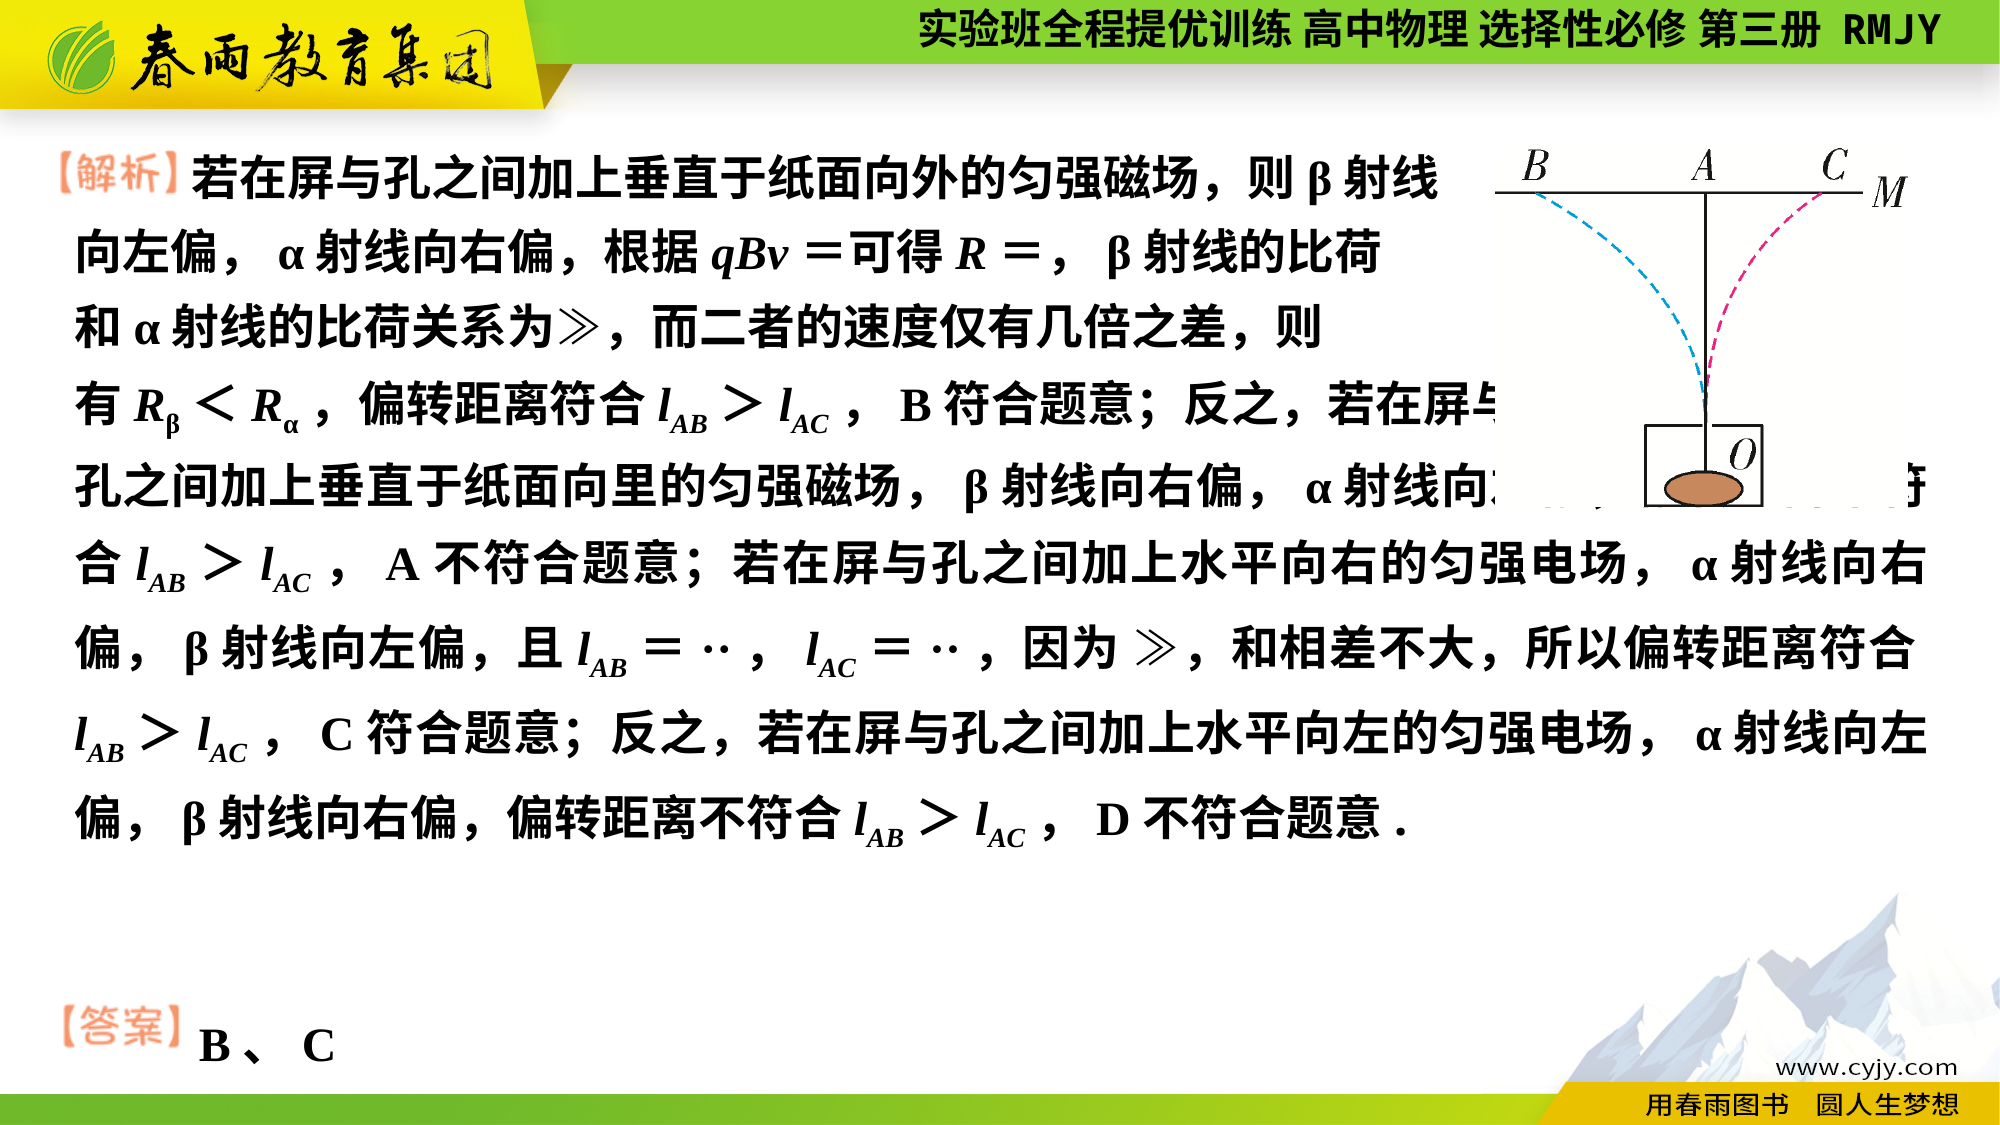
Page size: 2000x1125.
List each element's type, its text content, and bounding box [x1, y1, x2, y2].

picture [0, 0, 2000, 1125]
text_box B、C [59, 973, 410, 1079]
